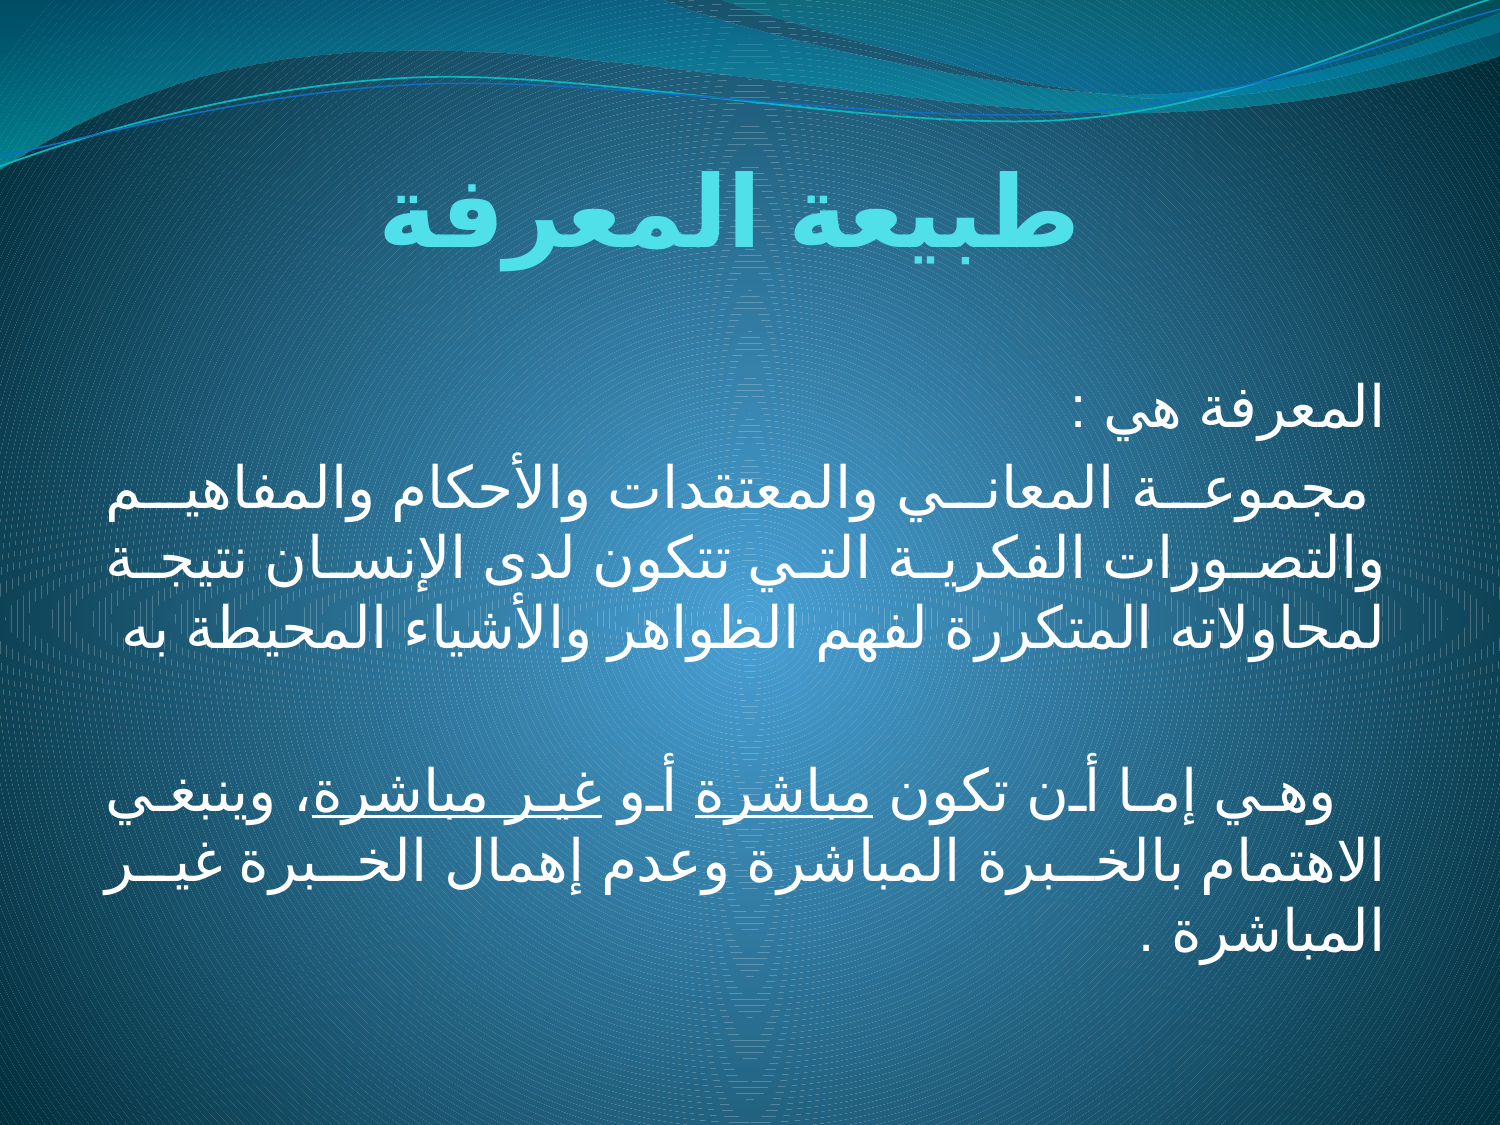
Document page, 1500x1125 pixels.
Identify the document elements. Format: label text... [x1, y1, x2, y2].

title طبيعة المعرفة [87, 101, 1376, 268]
subtitle المعرفة هي : مجموعة المعاني والمعتقدات والأحكام والمفاهيم والتصورات الفكرية التي تتكون لدى الإنسان نتيجة لمحاولاته المتكررة لفهم الظواهر والأشياء المحيطة به وهي إما أن تكون مباشرة أو غير مباشرة، وينبغي الاهتمام بالخبرة المباشرة وعدم إهمال الخبرة غير المباشرة . [100, 361, 1389, 1024]
